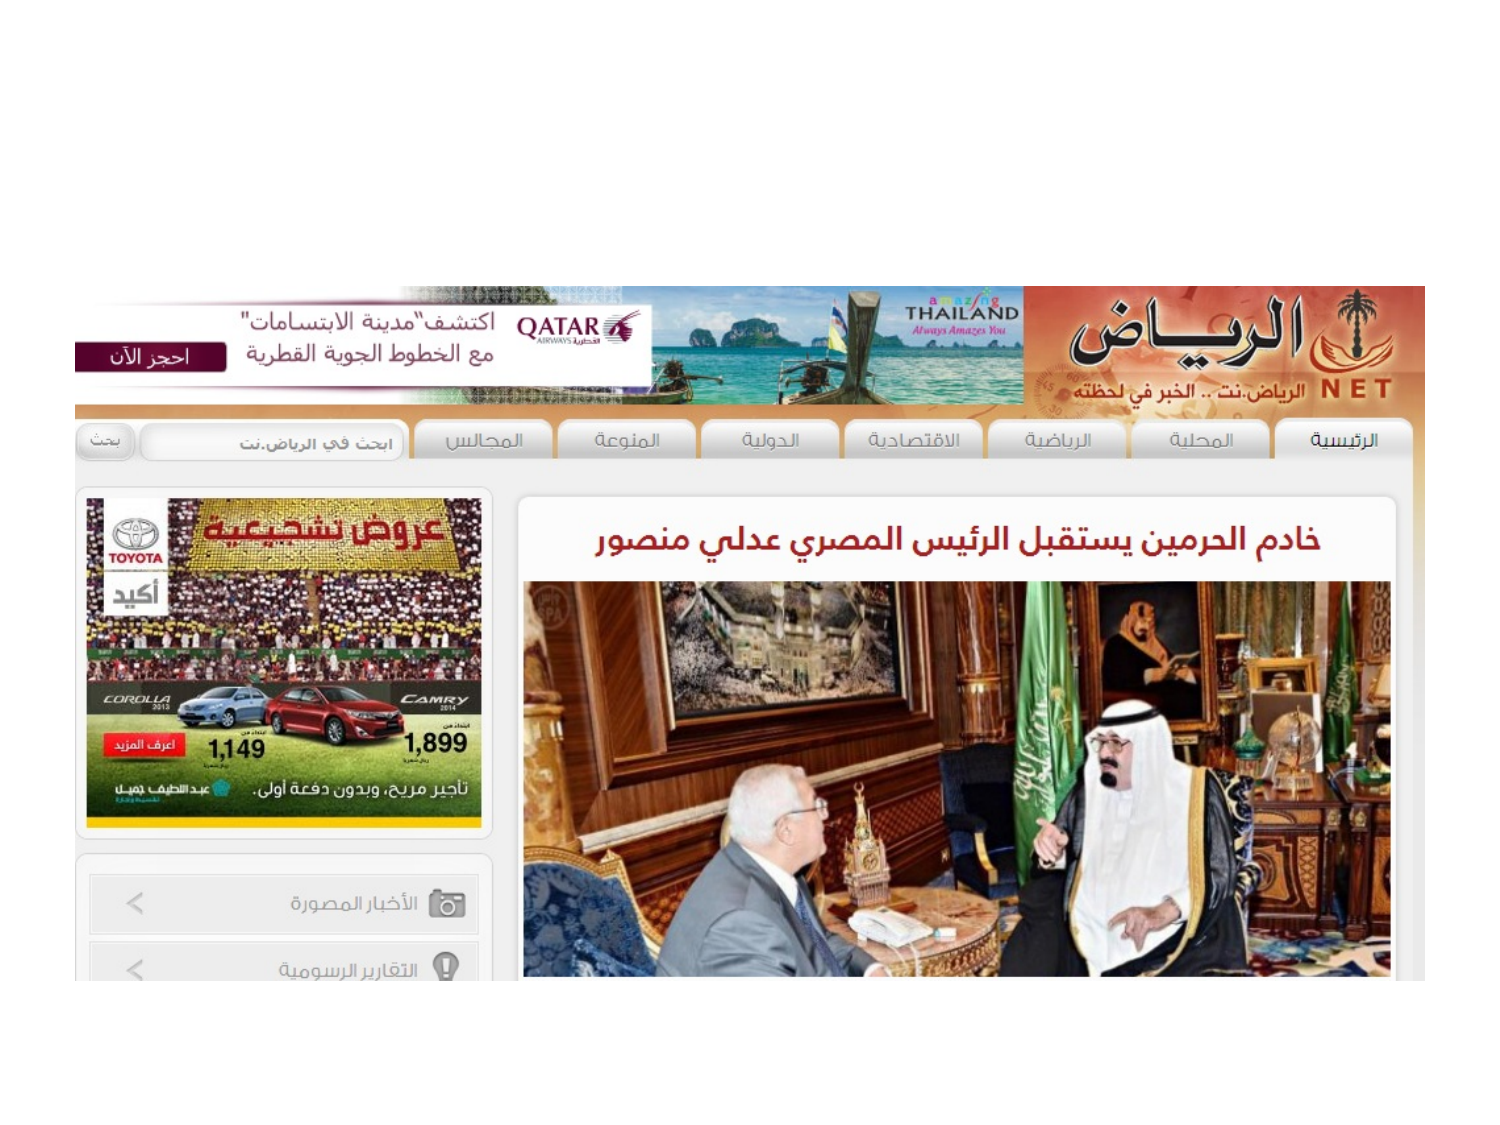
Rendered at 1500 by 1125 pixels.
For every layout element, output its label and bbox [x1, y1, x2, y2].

list [74, 286, 1426, 981]
